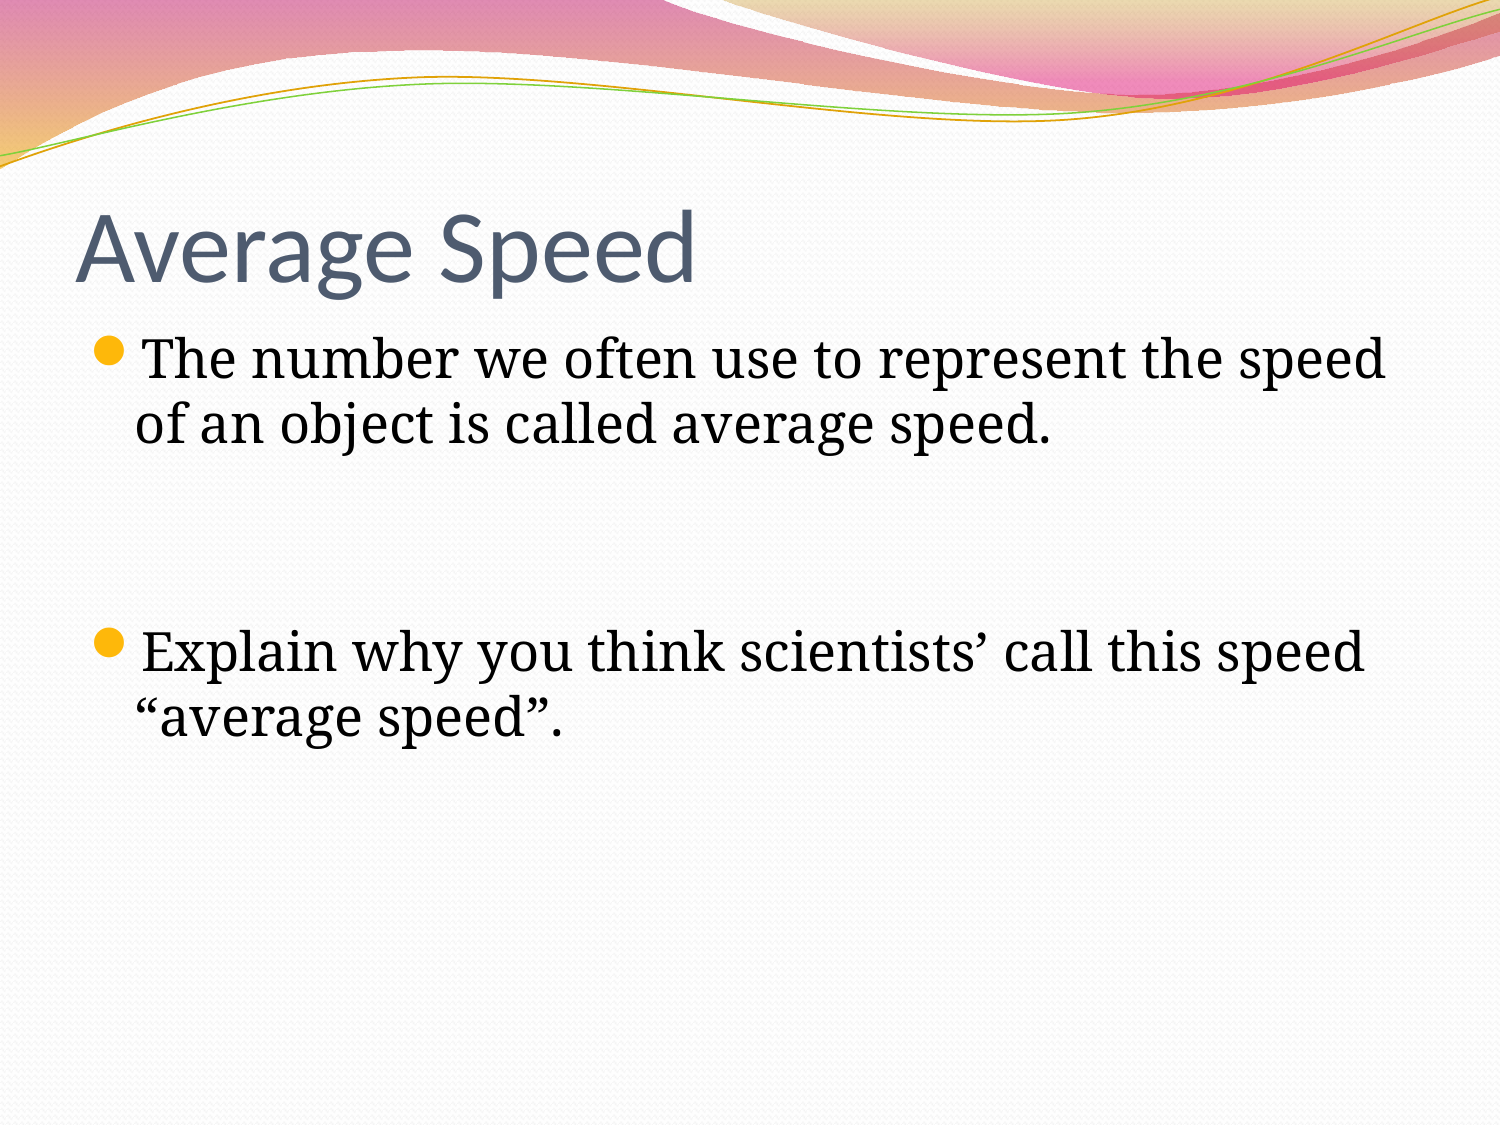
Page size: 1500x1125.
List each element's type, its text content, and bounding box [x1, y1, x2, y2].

title Average Speed [75, 115, 1425, 303]
list The number we often use to represent the speed of an object is called average speed. Explain why you think scientists’ call this speed “average speed”. [75, 317, 1425, 1038]
